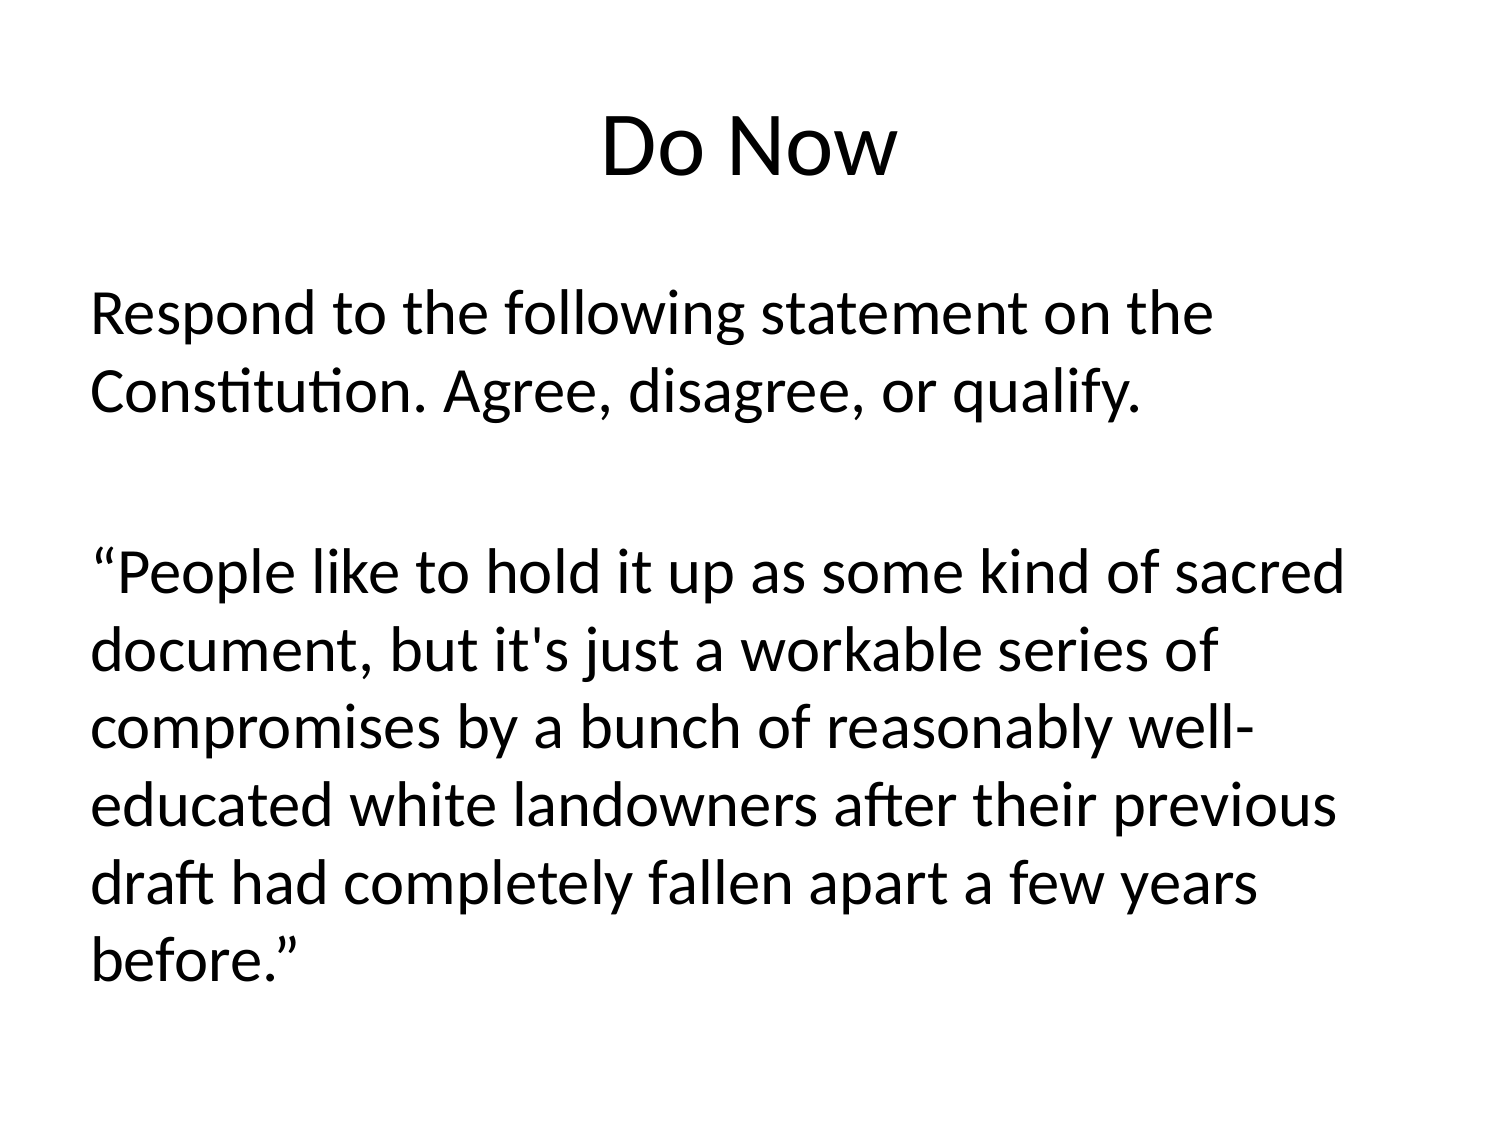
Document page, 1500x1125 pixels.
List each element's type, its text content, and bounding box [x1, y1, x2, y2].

title Do Now [75, 45, 1425, 233]
list Respond to the following statement on the Constitution. Agree, disagree, or qualify. “People like to hold it up as some kind of sacred document, but it's just a workable series of compromises by a bunch of reasonably well-educated white landowners after their previous draft had completely fallen apart a few years before.” [75, 262, 1425, 1005]
